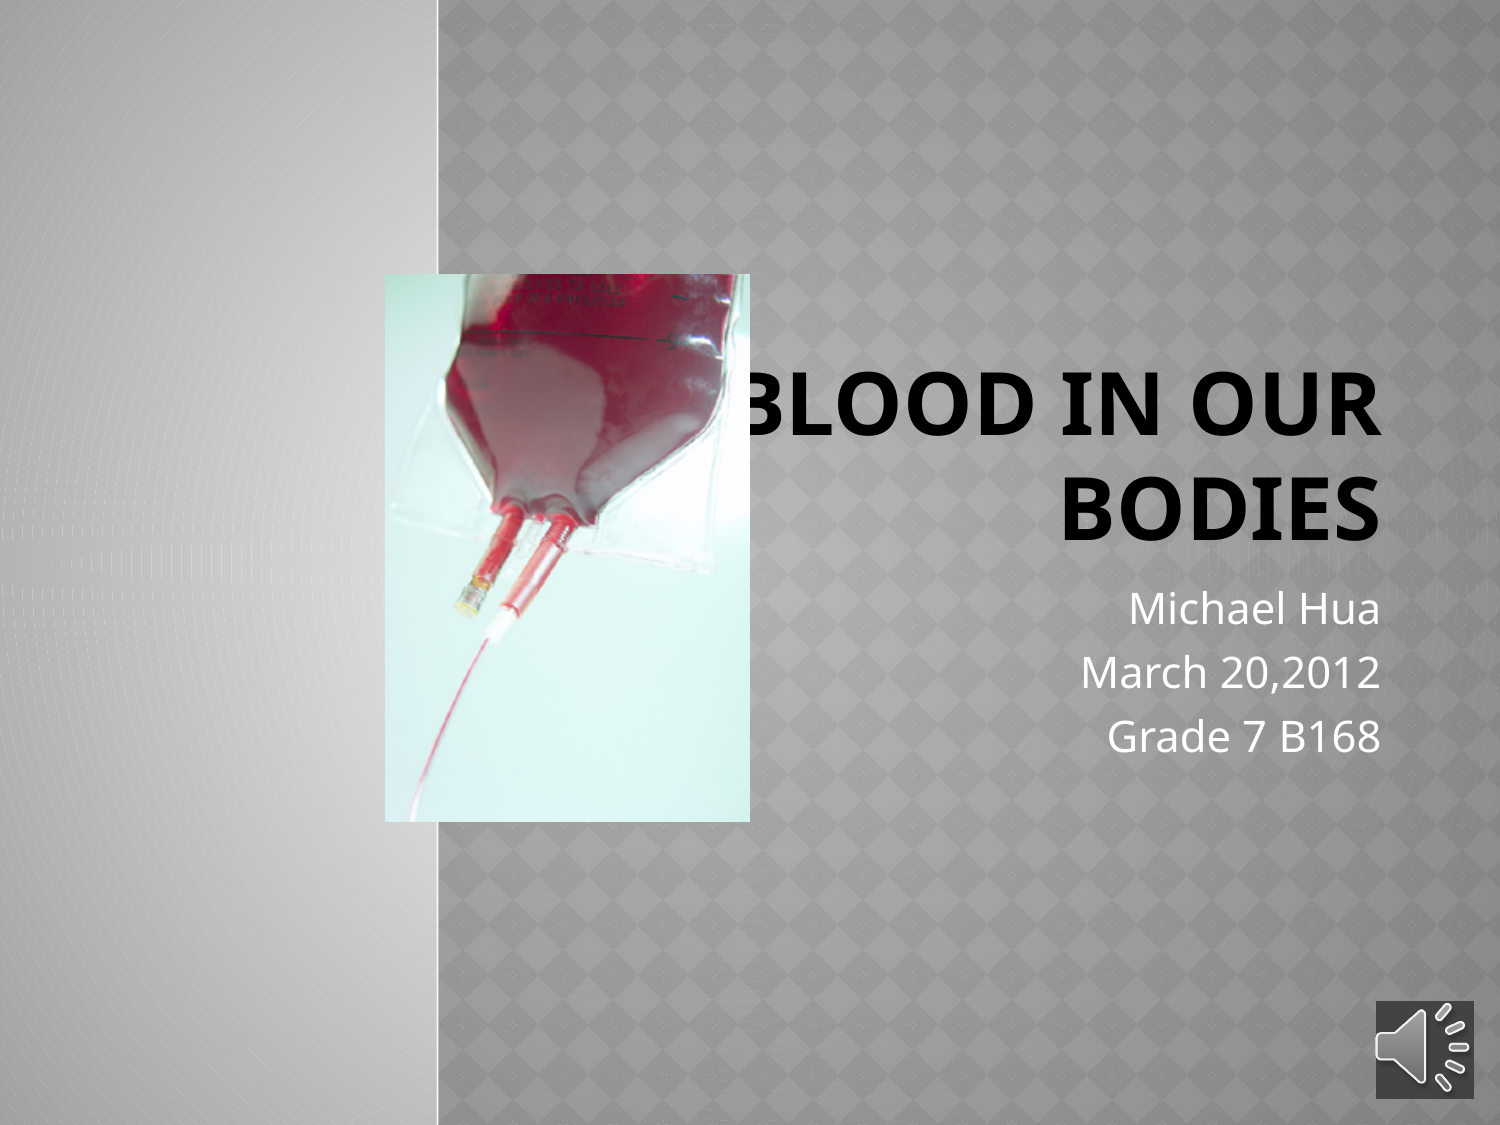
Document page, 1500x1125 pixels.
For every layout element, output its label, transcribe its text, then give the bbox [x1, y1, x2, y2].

picture [385, 274, 751, 823]
title Blood in our bodies [552, 87, 1390, 558]
subtitle Michael Hua March 20,2012 Grade 7 B168 [755, 580, 1390, 762]
picture [1374, 999, 1476, 1101]
